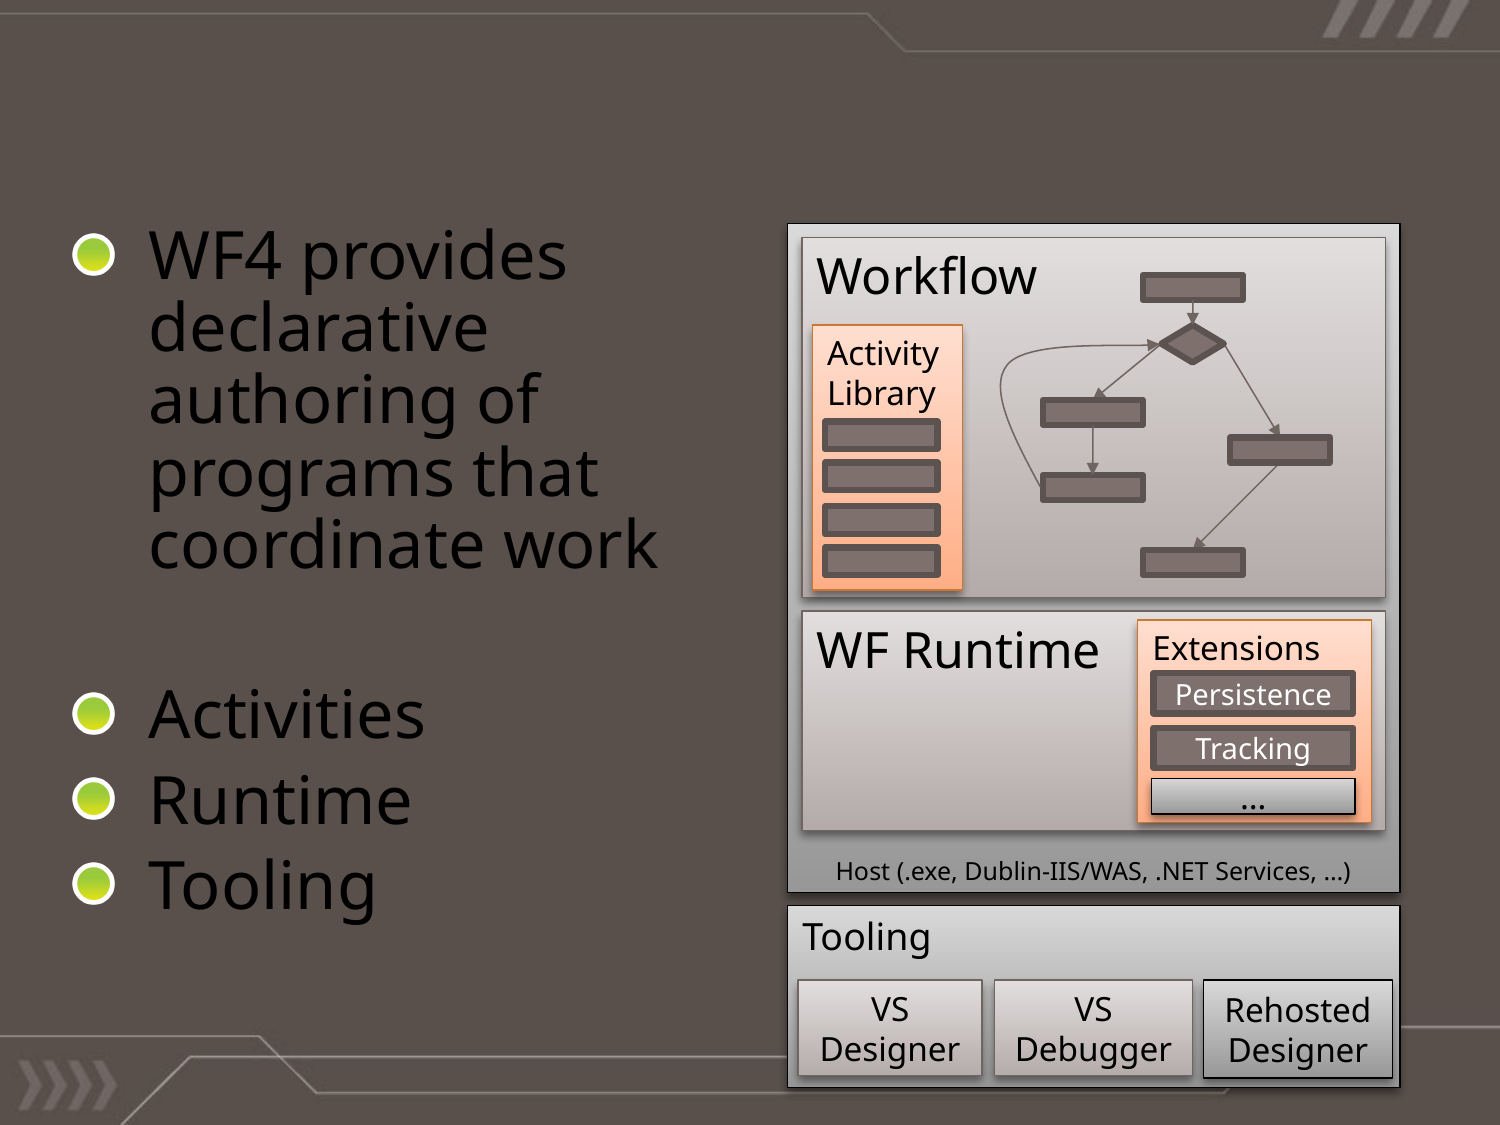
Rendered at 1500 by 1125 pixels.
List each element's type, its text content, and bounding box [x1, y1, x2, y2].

picture [0, 0, 1500, 1125]
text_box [987, 274, 1331, 576]
list WF4 provides declarative authoring of programs that coordinate work Activities Runtime Tooling [72, 222, 788, 1066]
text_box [787, 905, 1401, 1088]
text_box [787, 223, 1401, 893]
